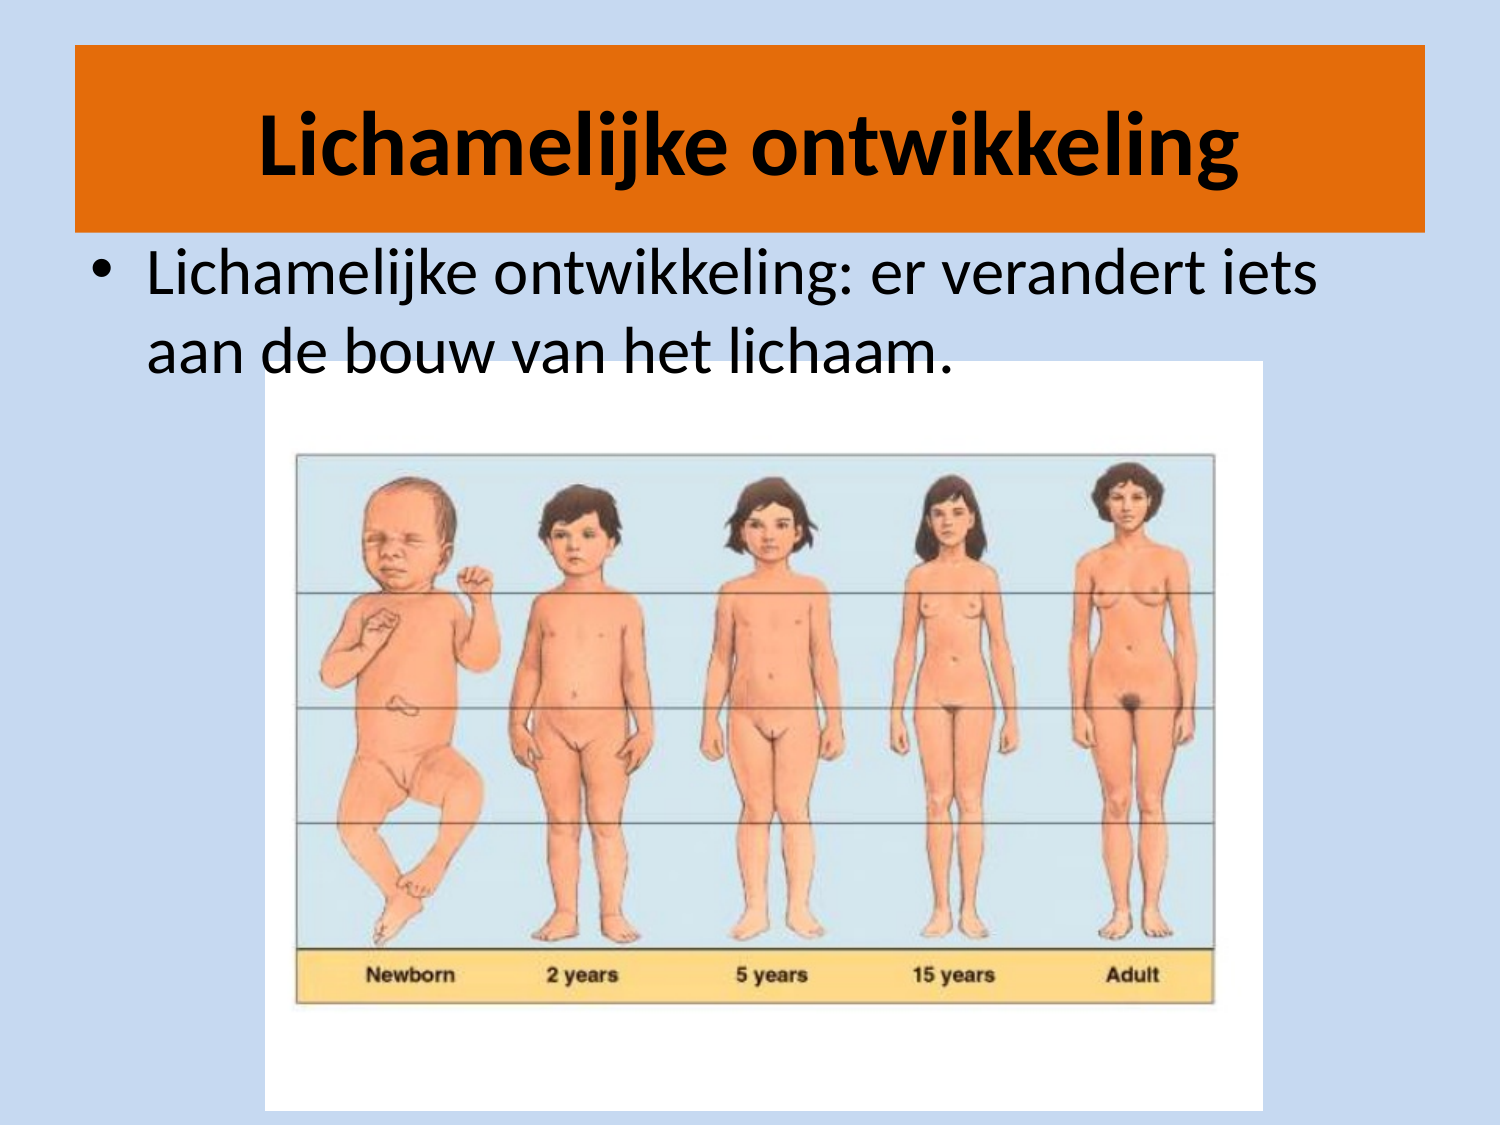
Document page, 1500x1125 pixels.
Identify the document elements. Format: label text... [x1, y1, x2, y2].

picture [265, 361, 1263, 1111]
title Lichamelijke ontwikkeling [75, 45, 1425, 219]
list Lichamelijke ontwikkeling: er verandert iets aan de bouw van het lichaam. [75, 219, 1425, 1005]
